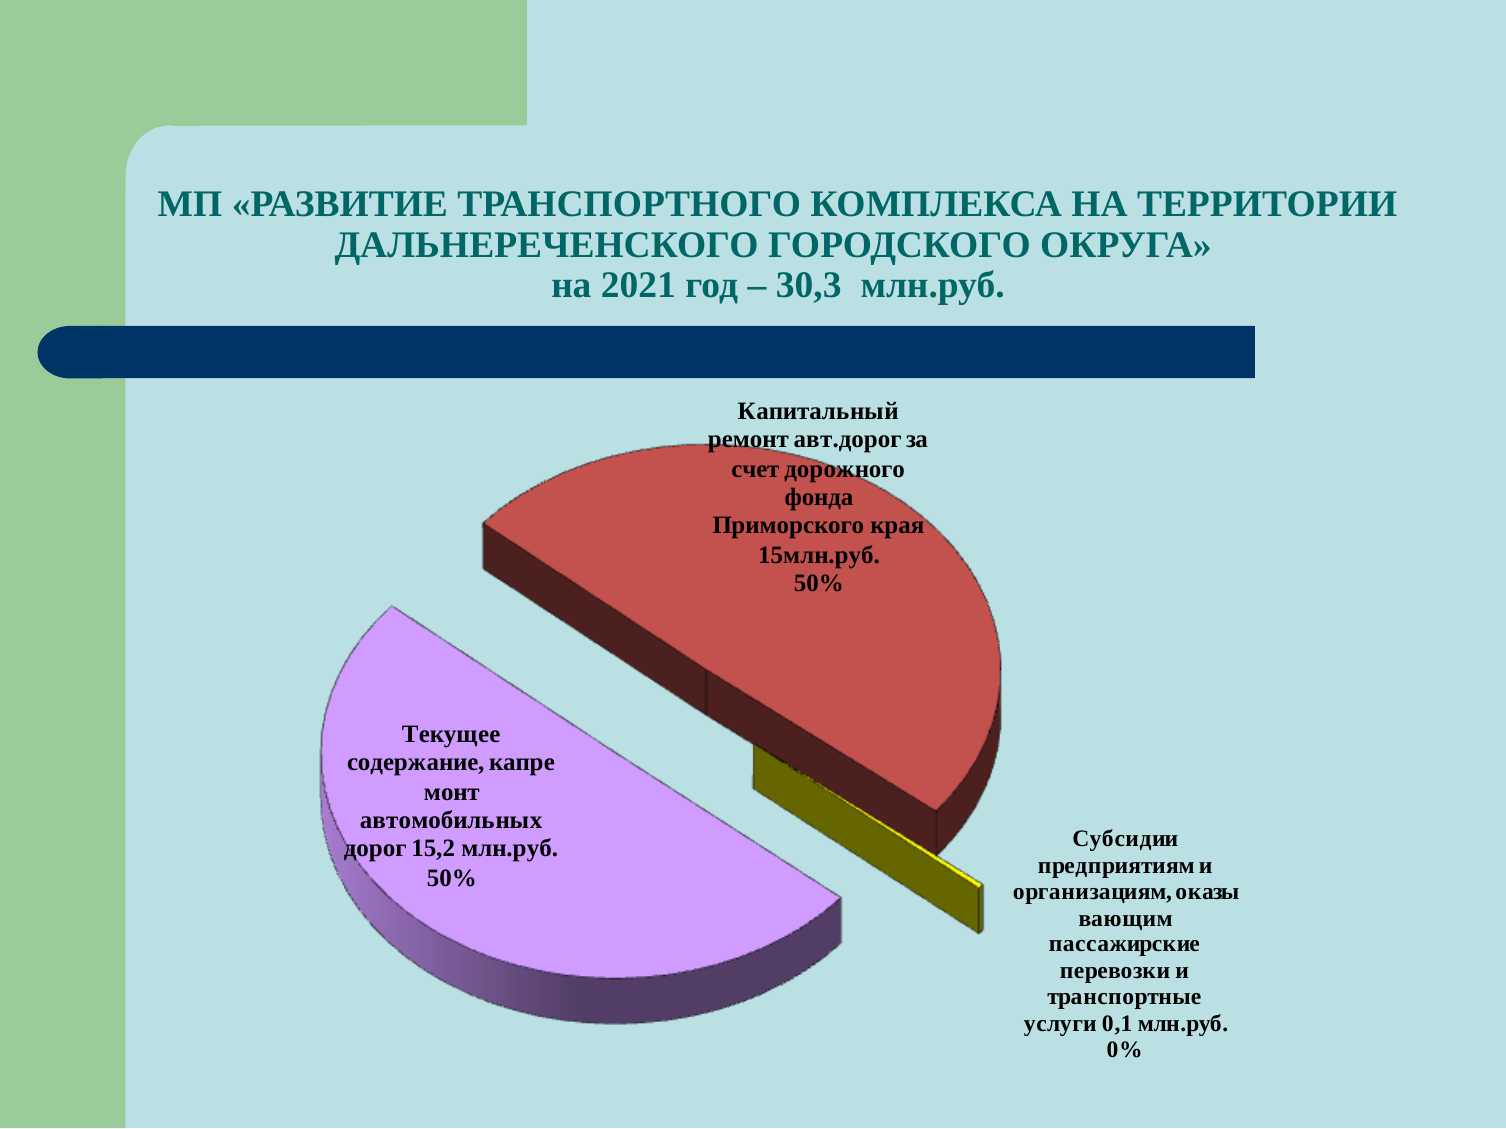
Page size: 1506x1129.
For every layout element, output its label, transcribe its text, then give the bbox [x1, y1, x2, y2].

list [175, 332, 1377, 1094]
title МП «РАЗВИТИЕ ТРАНСПОРТНОГО КОМПЛЕКСА НА ТЕРРИТОРИИ ДАЛЬНЕРЕЧЕНСКОГО ГОРОДСКОГО ОКРУГА» на 2021 год – 30,3 млн.руб. [125, 124, 1431, 314]
